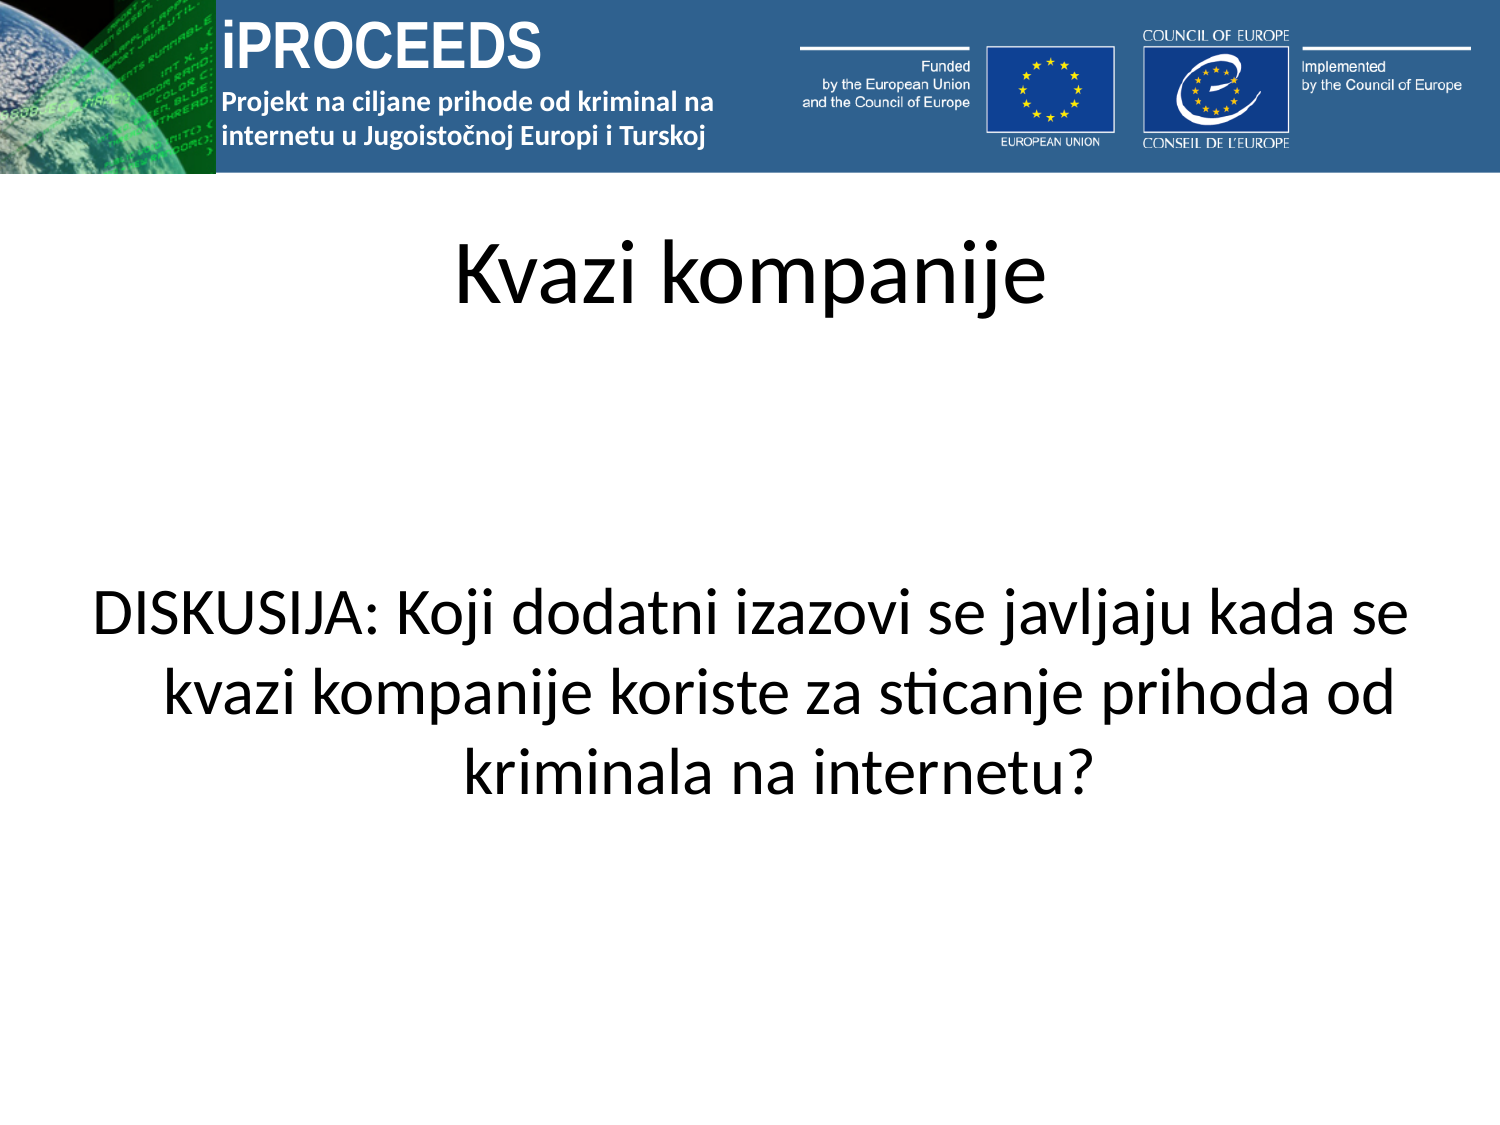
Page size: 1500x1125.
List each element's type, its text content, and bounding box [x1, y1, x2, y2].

list DISKUSIJA: Koji dodatni izazovi se javljaju kada se kvazi kompanije koriste za sticanje prihoda od kriminala na internetu? [76, 373, 1428, 1017]
title Kvazi kompanije [76, 172, 1428, 361]
picture [800, 30, 1471, 148]
picture [0, 0, 216, 174]
